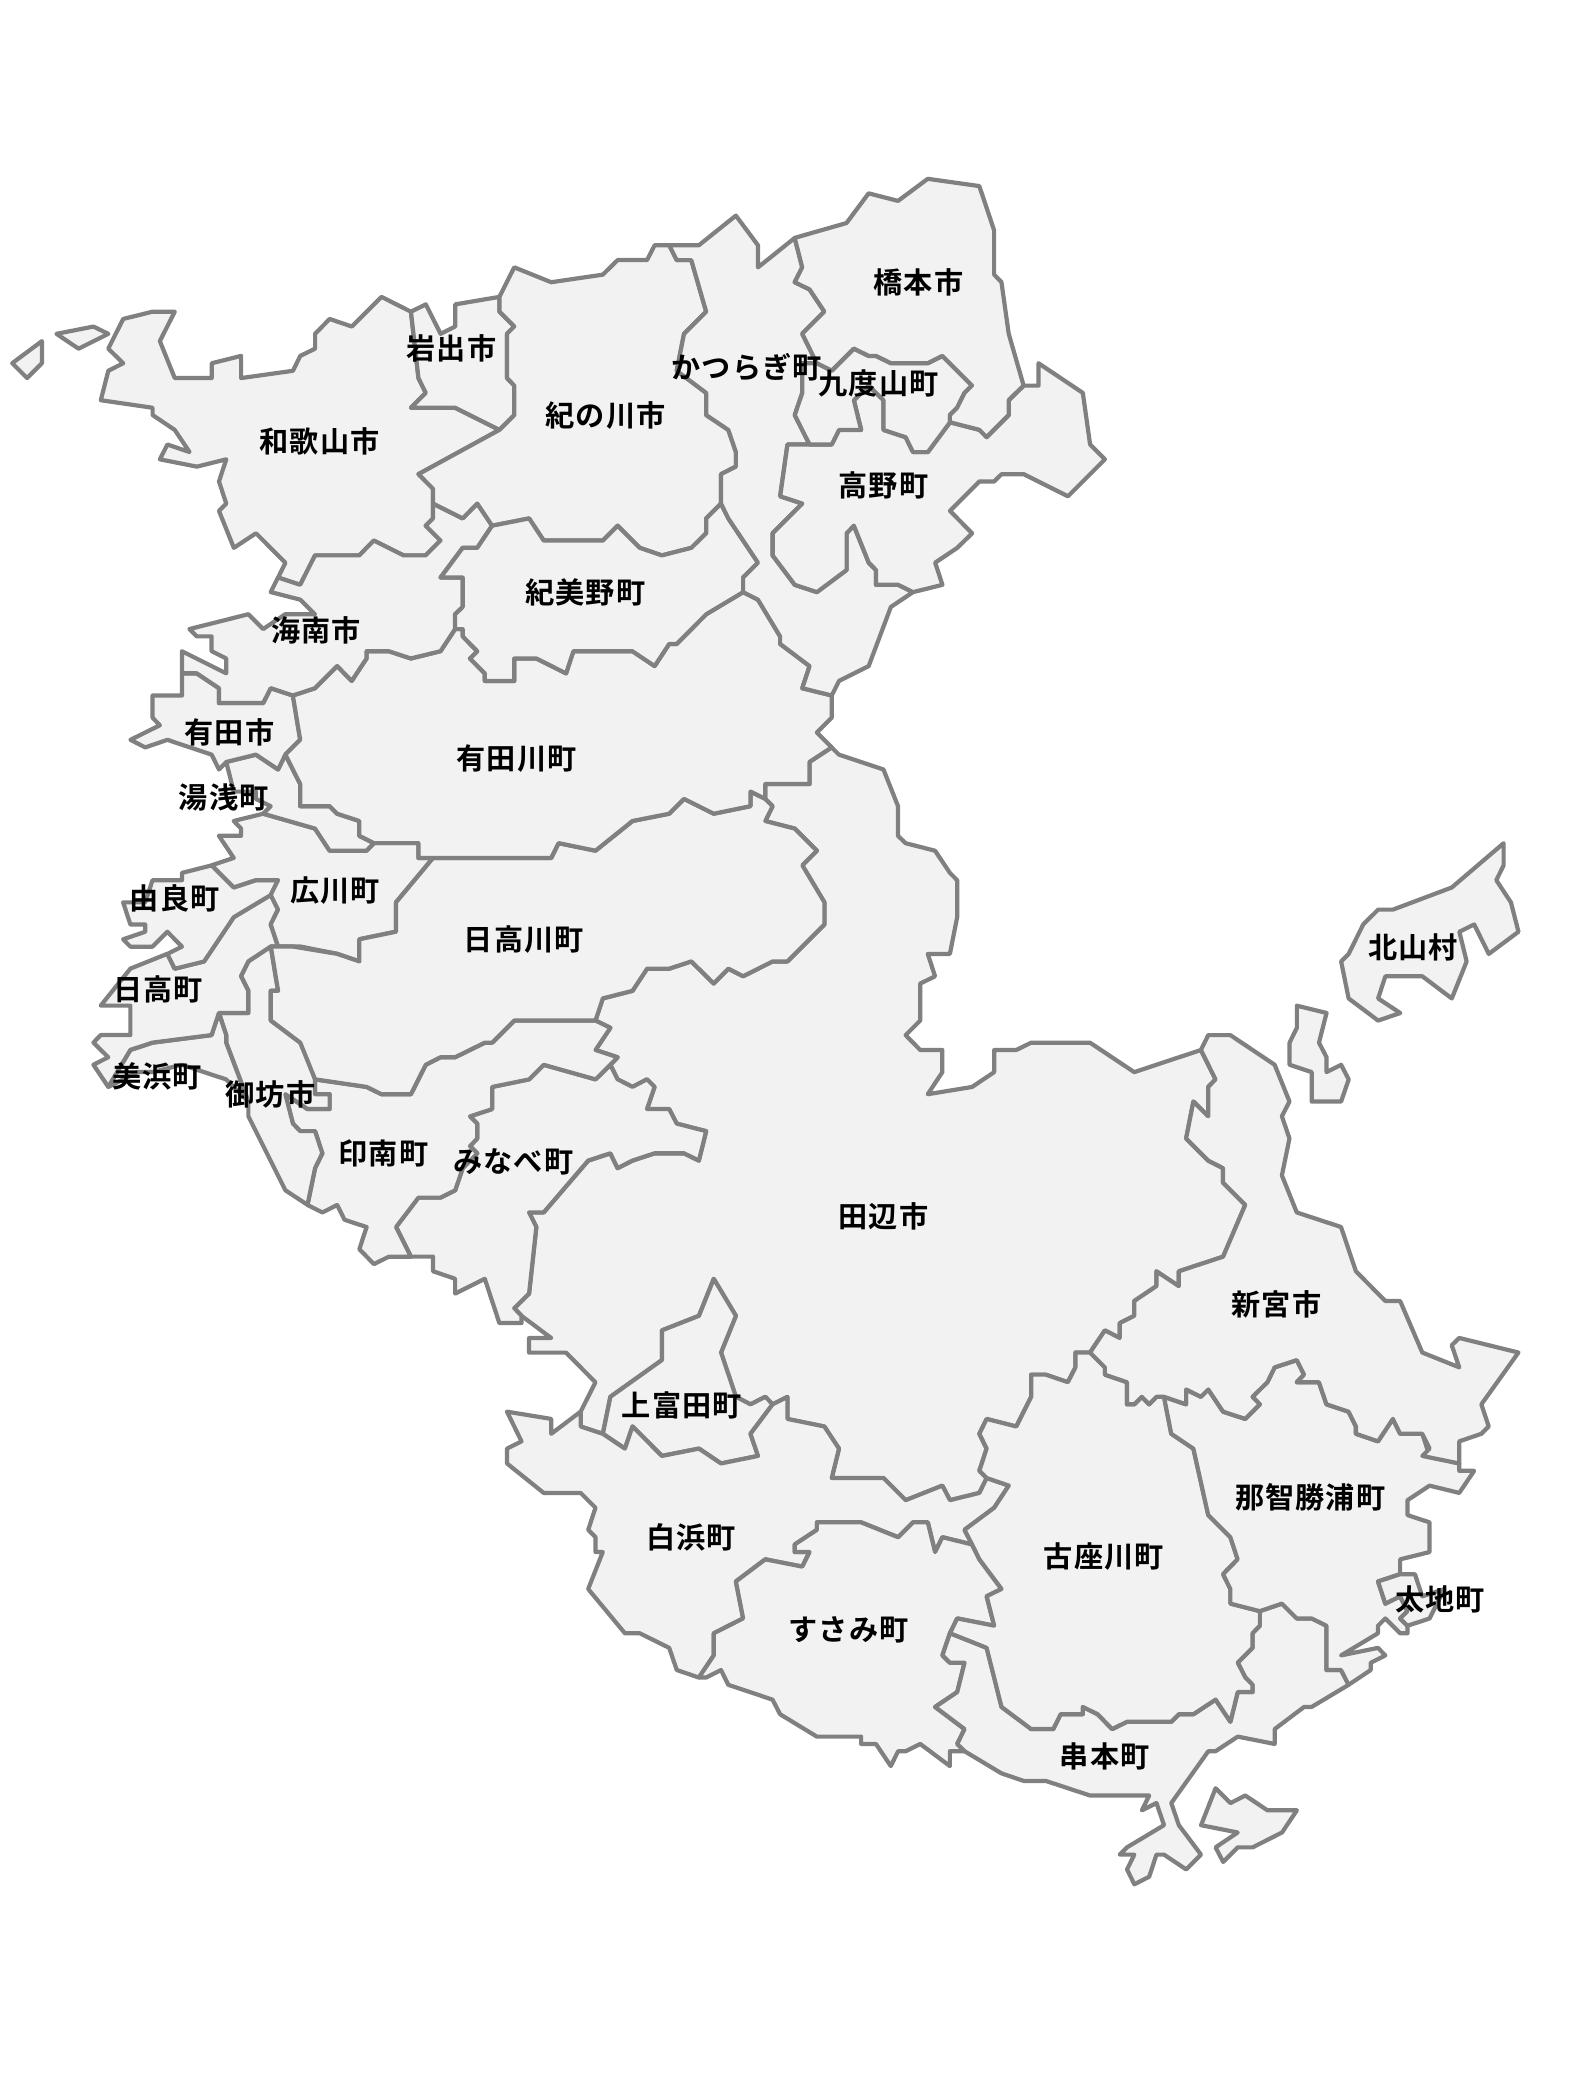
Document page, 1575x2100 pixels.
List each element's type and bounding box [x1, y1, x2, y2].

text_box [11, 178, 1519, 1885]
